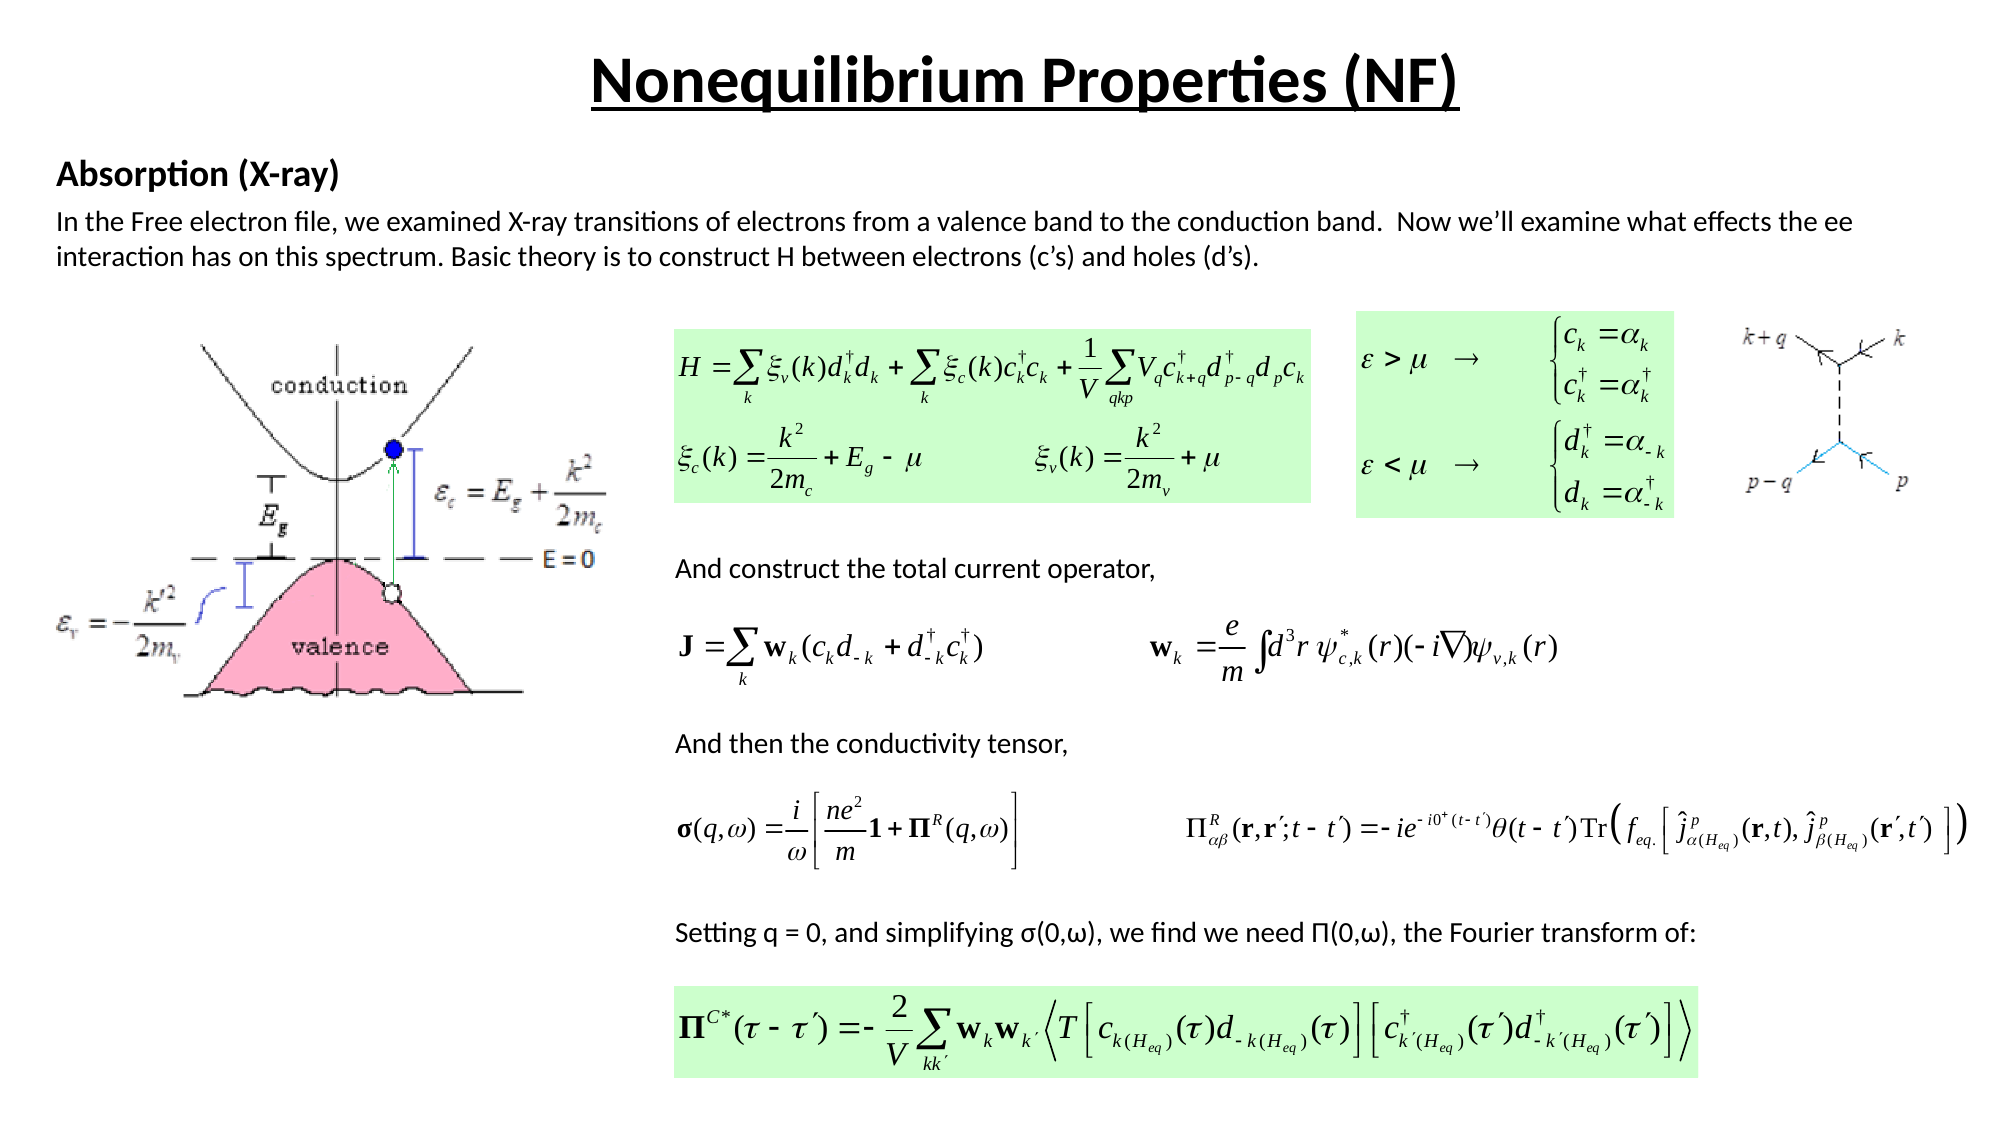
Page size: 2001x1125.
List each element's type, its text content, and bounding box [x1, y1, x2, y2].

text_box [1719, 295, 1959, 529]
title Nonequilibrium Properties (NF) [519, 69, 1532, 125]
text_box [673, 985, 1699, 1078]
text_box Setting q = 0, and simplifying σ(0,ω), we find we need Π(0,ω), the Fourier transform of: [660, 905, 1744, 956]
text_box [673, 605, 1565, 693]
text_box In the Free electron file, we examined X-ray transitions of electrons from a valence band to the conduction band. Now we’ll examine what effects the ee interaction has on this spectrum. Basic theory is to construct H between electrons (c’s) and holes (d’s). [41, 194, 1956, 280]
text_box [1355, 310, 1675, 520]
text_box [673, 785, 1971, 876]
text_box And construct the total current operator, [660, 541, 1218, 592]
text_box Absorption (X-ray) [41, 142, 394, 194]
text_box And then the conductivity tensor, [660, 717, 1159, 767]
title Nonequilibrium Properties (NF) [519, 24, 1532, 68]
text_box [673, 328, 1311, 503]
picture [41, 328, 618, 717]
